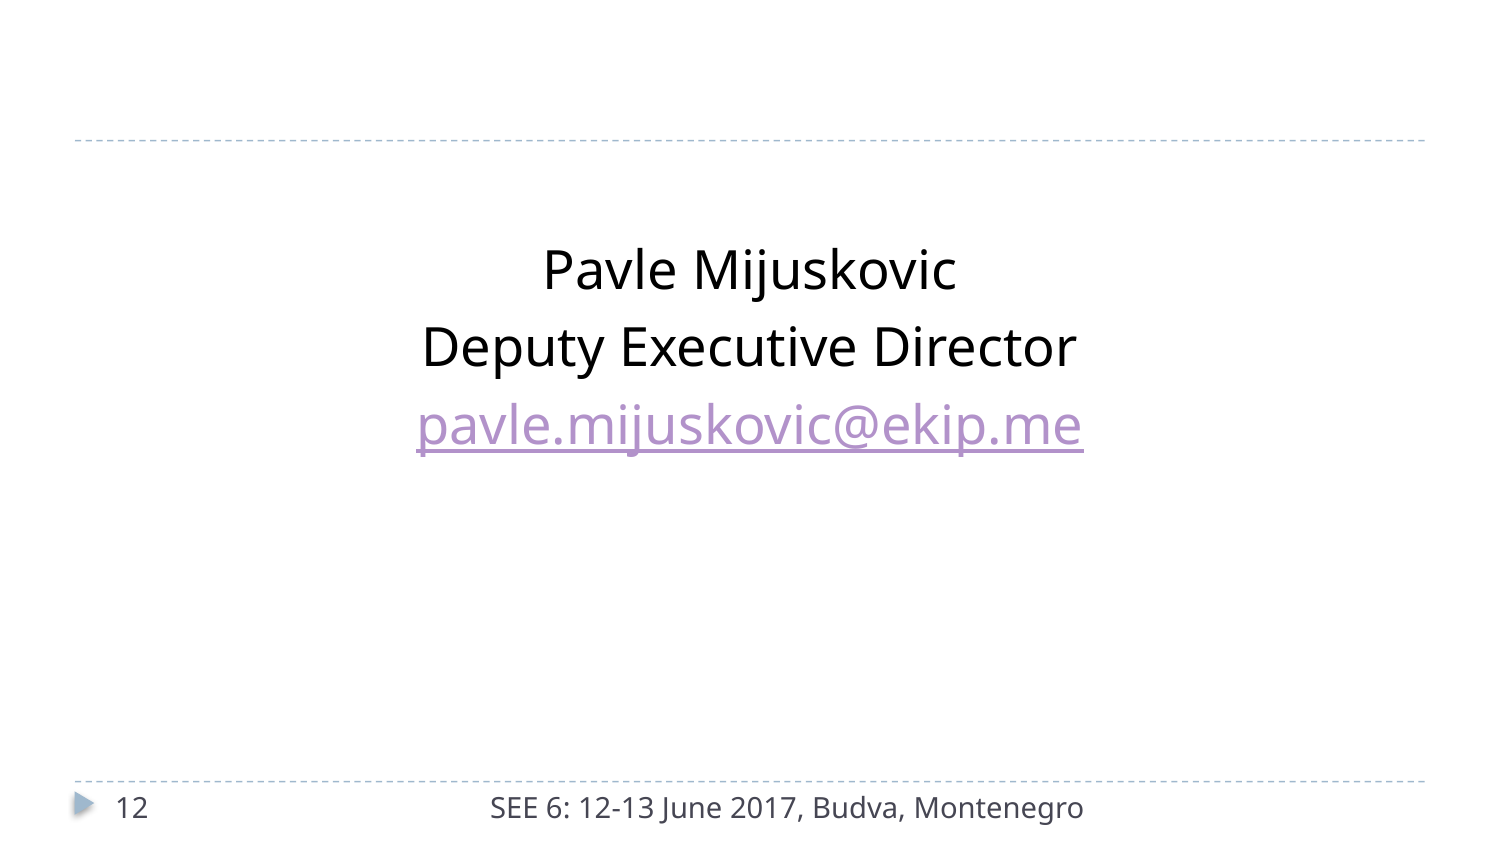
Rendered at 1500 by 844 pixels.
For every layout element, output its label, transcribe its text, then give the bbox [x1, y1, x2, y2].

slide_number 12 [100, 782, 426, 827]
footer SEE 6: 12-13 June 2017, Budva, Montenegro [475, 782, 1424, 827]
list Pavle Mijuskovic Deputy Executive Director pavle.mijuskovic@ekip.me [75, 150, 1425, 758]
